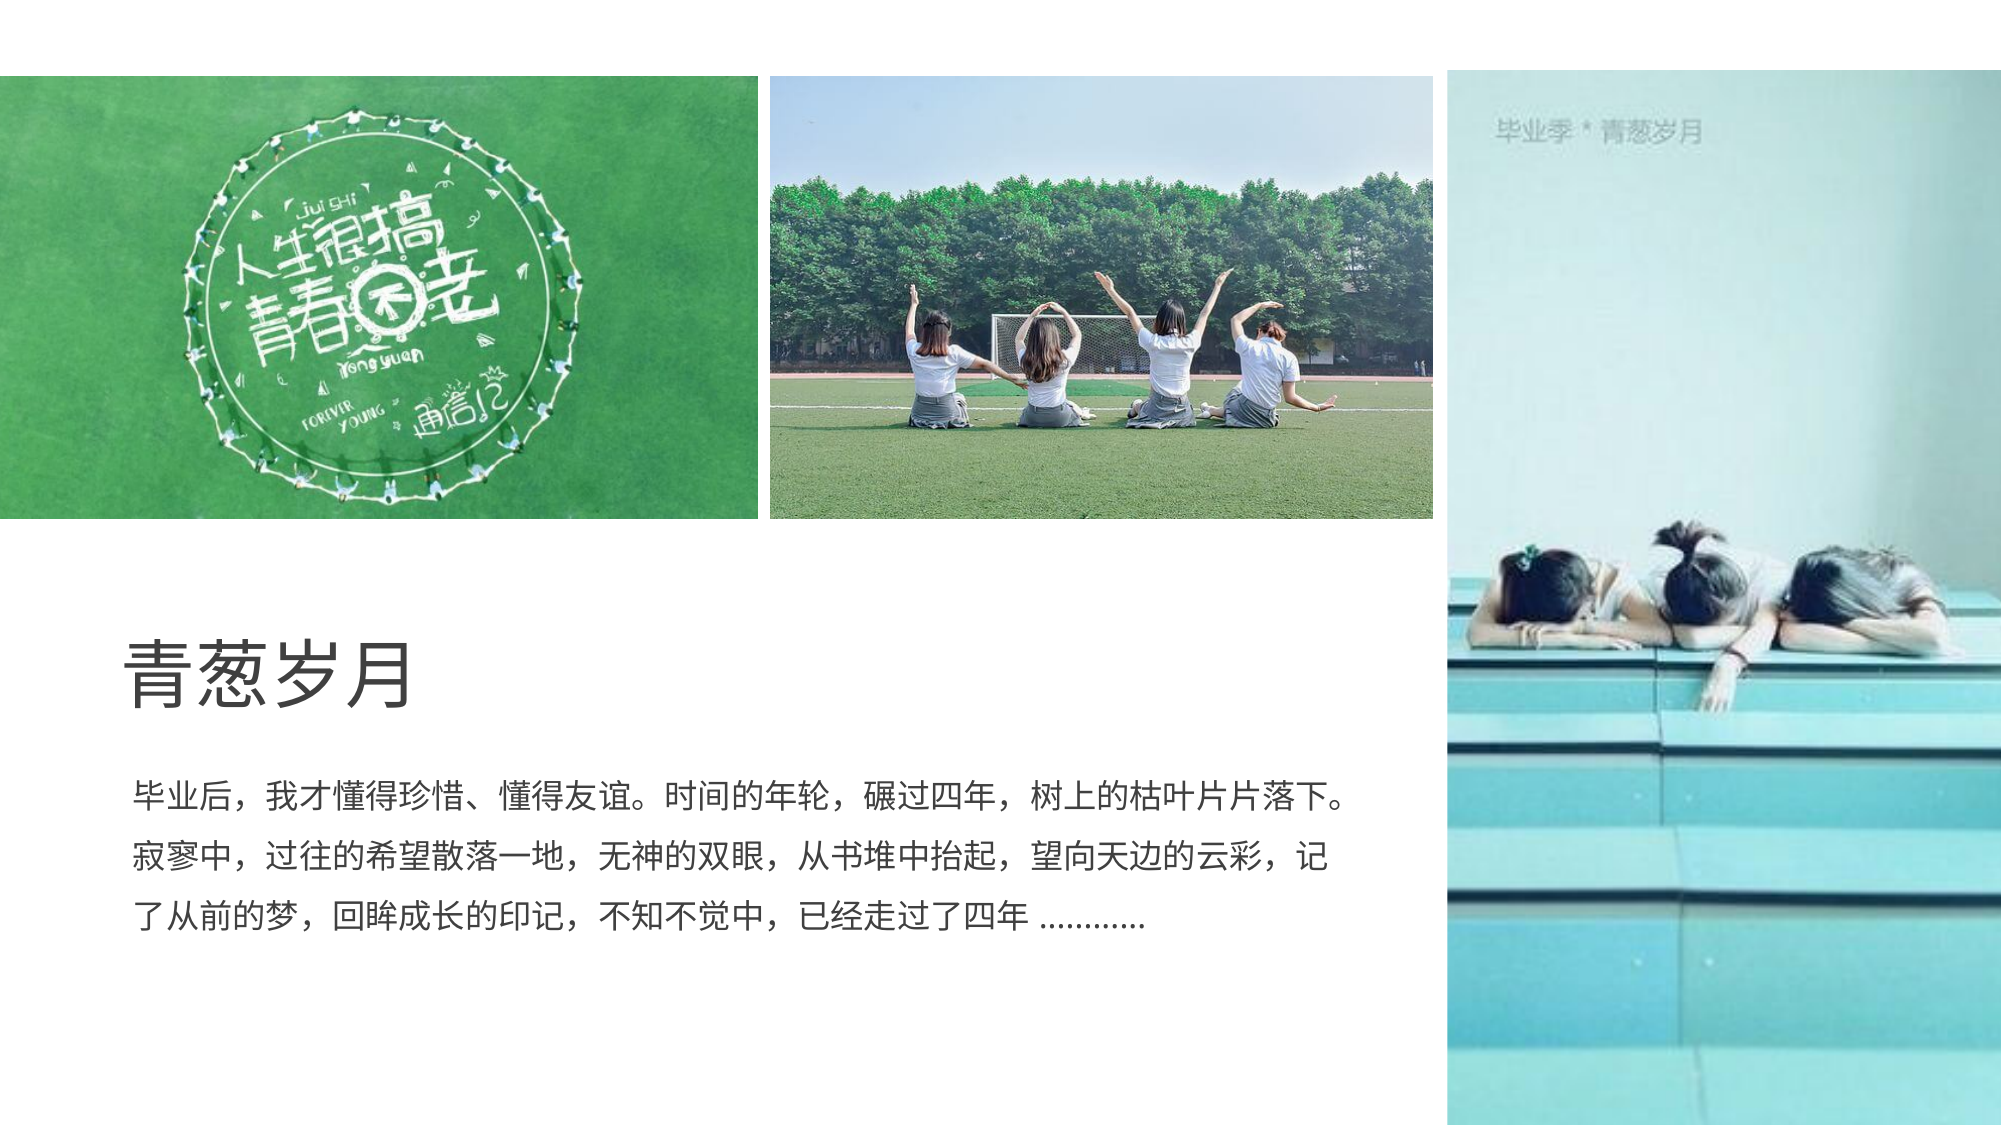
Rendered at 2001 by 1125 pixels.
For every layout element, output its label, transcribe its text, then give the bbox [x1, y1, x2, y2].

text_box 青葱岁月 [105, 619, 436, 725]
text_box 毕业后，我才懂得珍惜、懂得友谊。时间的年轮，碾过四年，树上的枯叶片片落下。 寂寥中，过往的希望散落一地，无神的双眼，从书堆中抬起，望向天边的云彩，记了从前的梦，回眸成长的印记，不知不觉中，已经走过了四年............ [118, 748, 1363, 943]
picture [0, 76, 758, 519]
picture [1447, 70, 2001, 1125]
picture [770, 76, 1433, 519]
